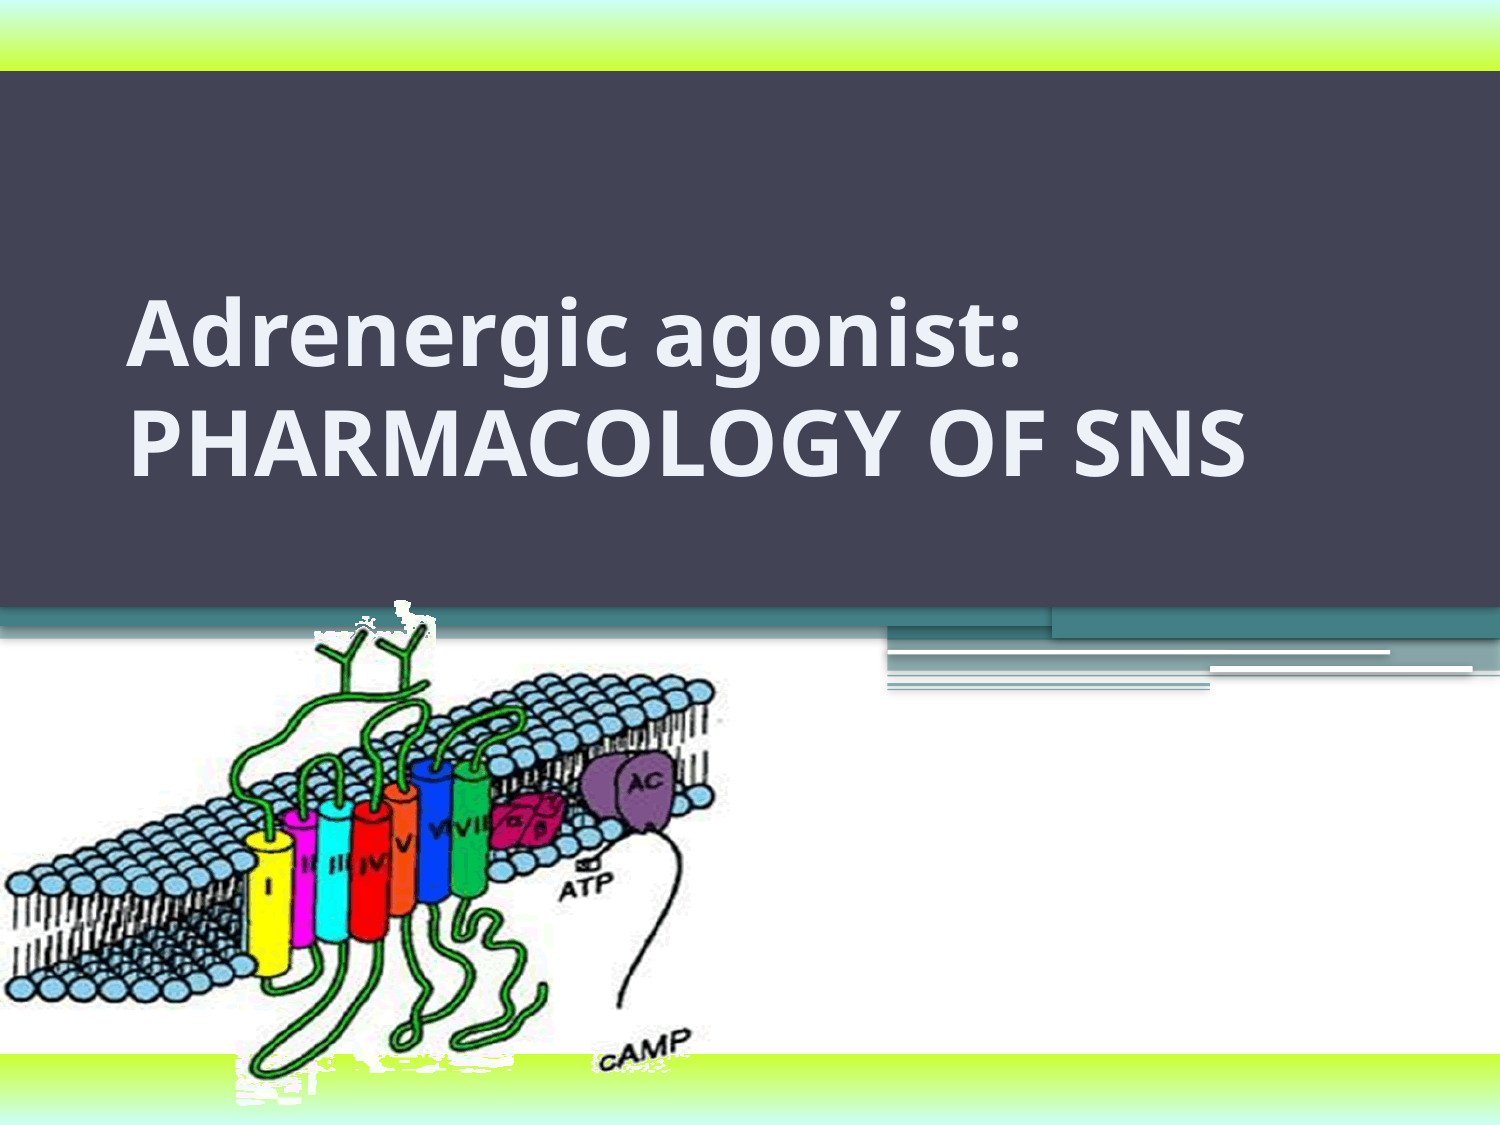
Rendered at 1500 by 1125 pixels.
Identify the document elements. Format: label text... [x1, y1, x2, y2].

text_box [745, 1053, 1500, 1125]
picture [0, 568, 739, 1125]
text_box [0, 0, 1500, 72]
text_box Adrenergic agonist: PHARMACOLOGY OF SNS [111, 267, 1412, 502]
